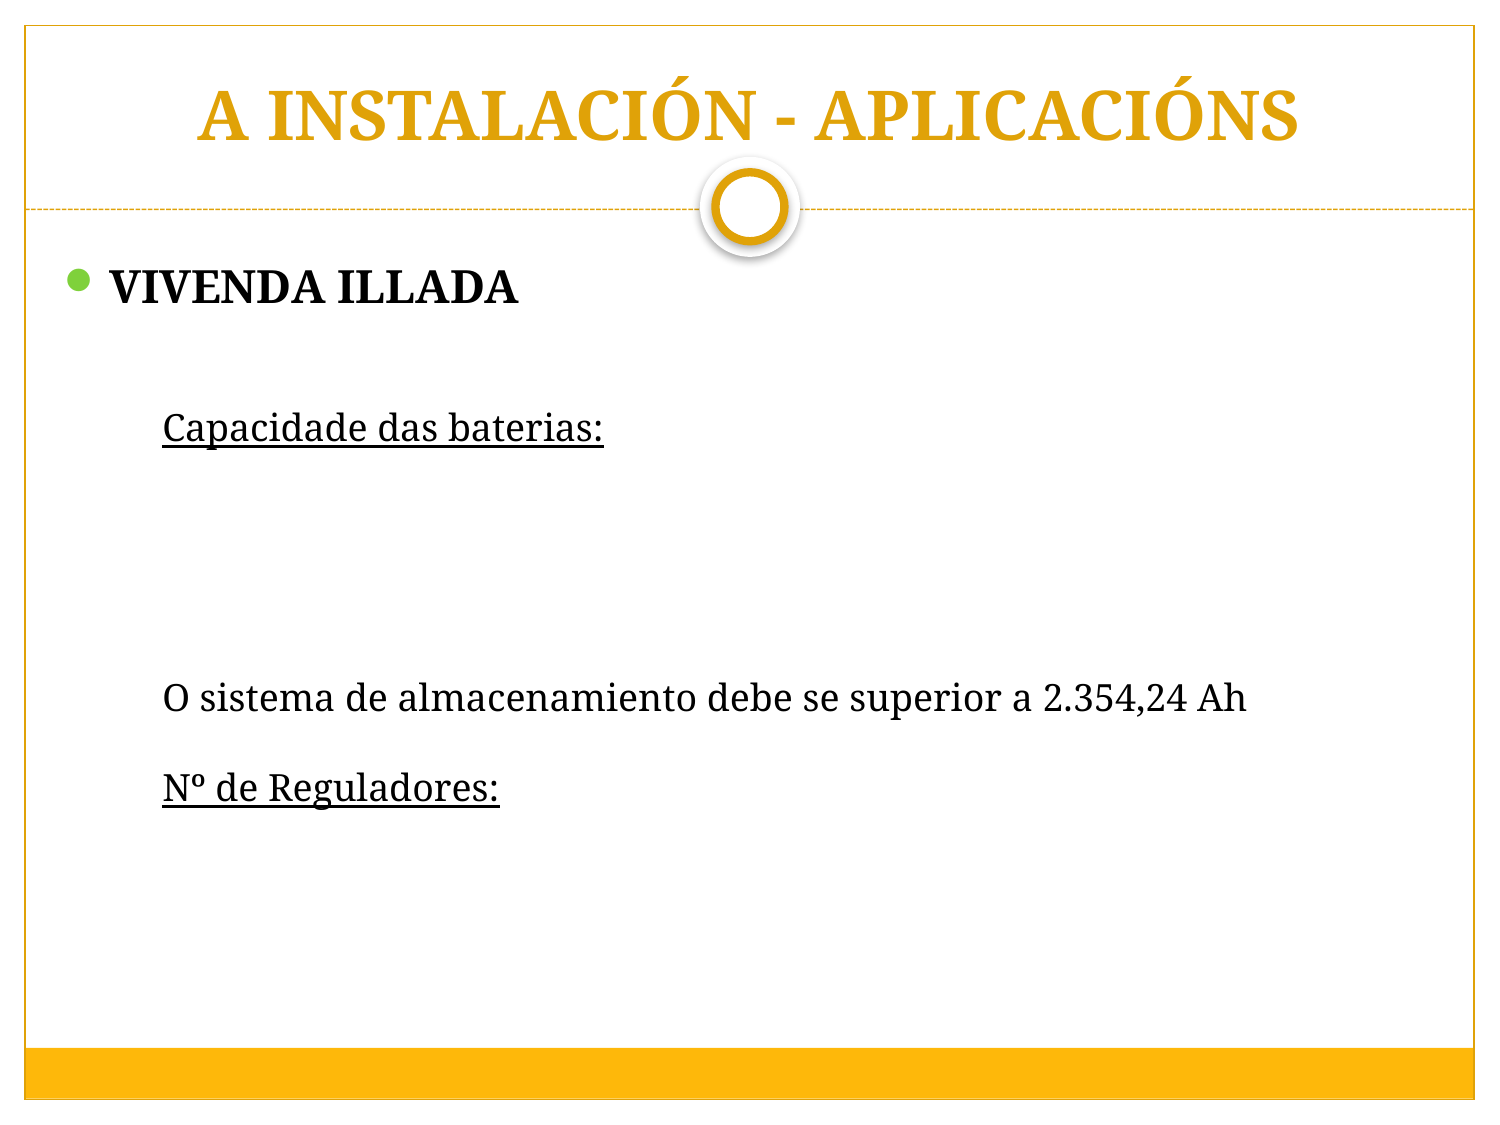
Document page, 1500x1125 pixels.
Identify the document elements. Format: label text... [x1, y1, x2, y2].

list VIVENDA ILLADA [49, 250, 1445, 1001]
title A INSTALACIÓN - APLICACIÓNS [49, 37, 1450, 162]
